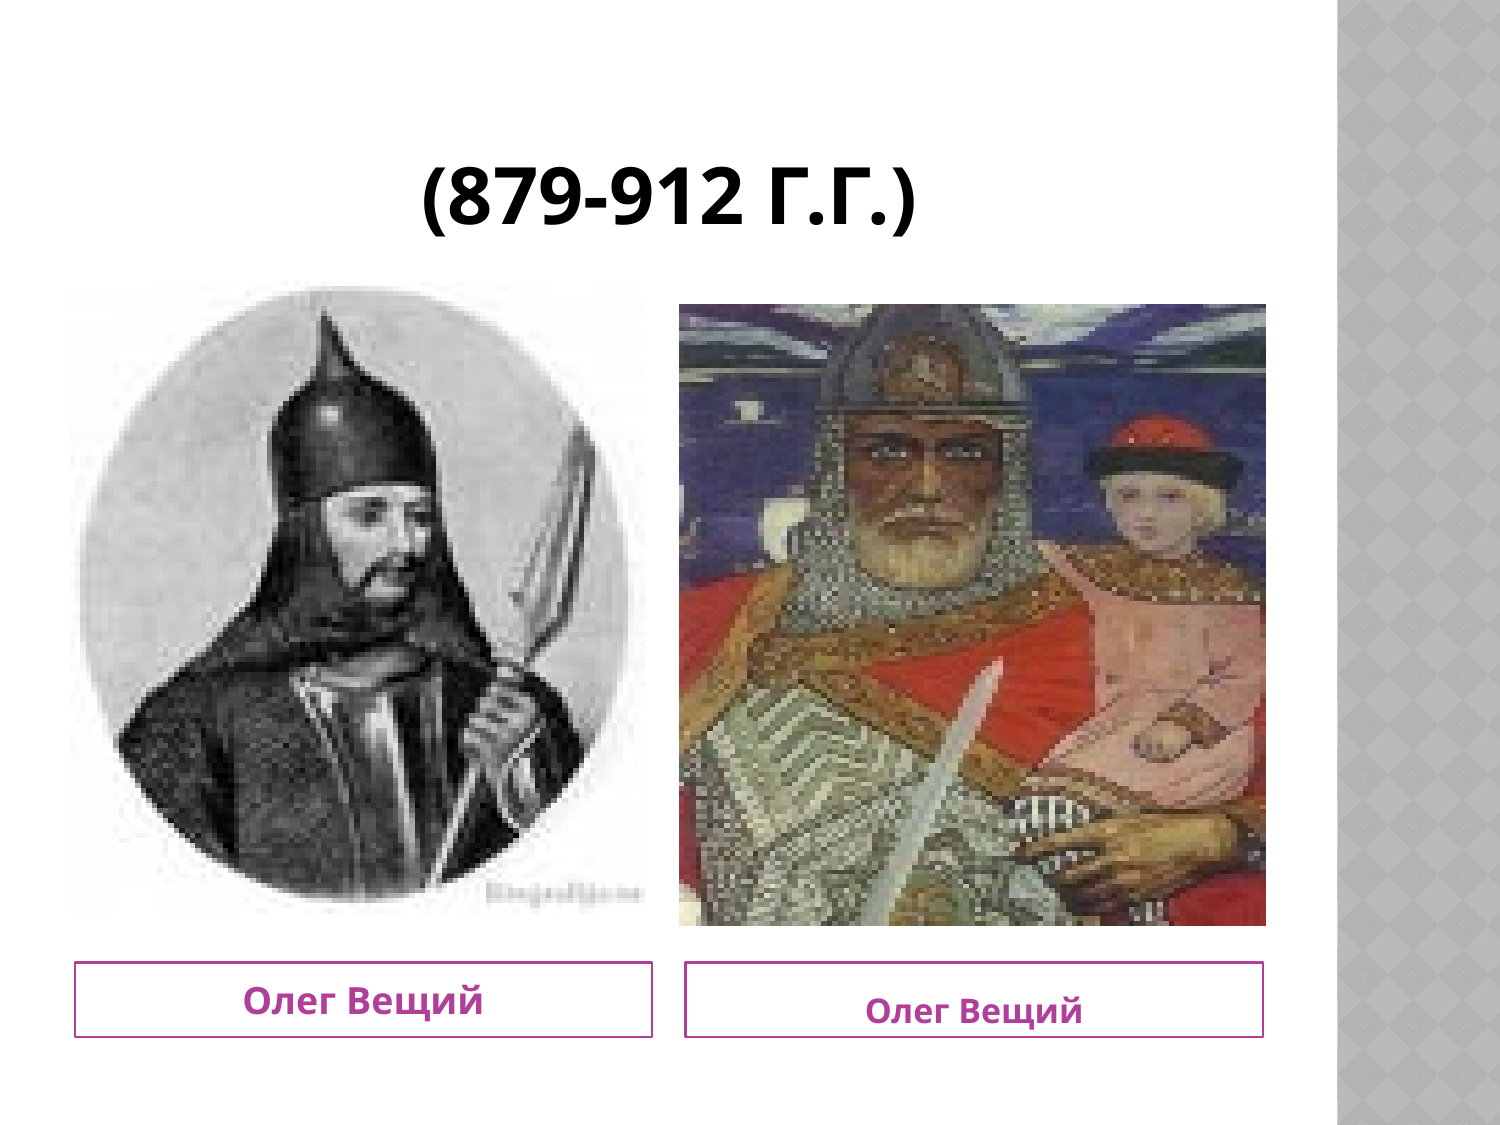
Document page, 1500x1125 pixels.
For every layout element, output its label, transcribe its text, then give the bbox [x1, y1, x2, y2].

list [69, 280, 645, 915]
title (879-912 г.г.) [75, 52, 1263, 240]
list Олег Вещий [684, 961, 1264, 1038]
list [679, 304, 1266, 927]
list Олег Вещий [74, 961, 653, 1038]
